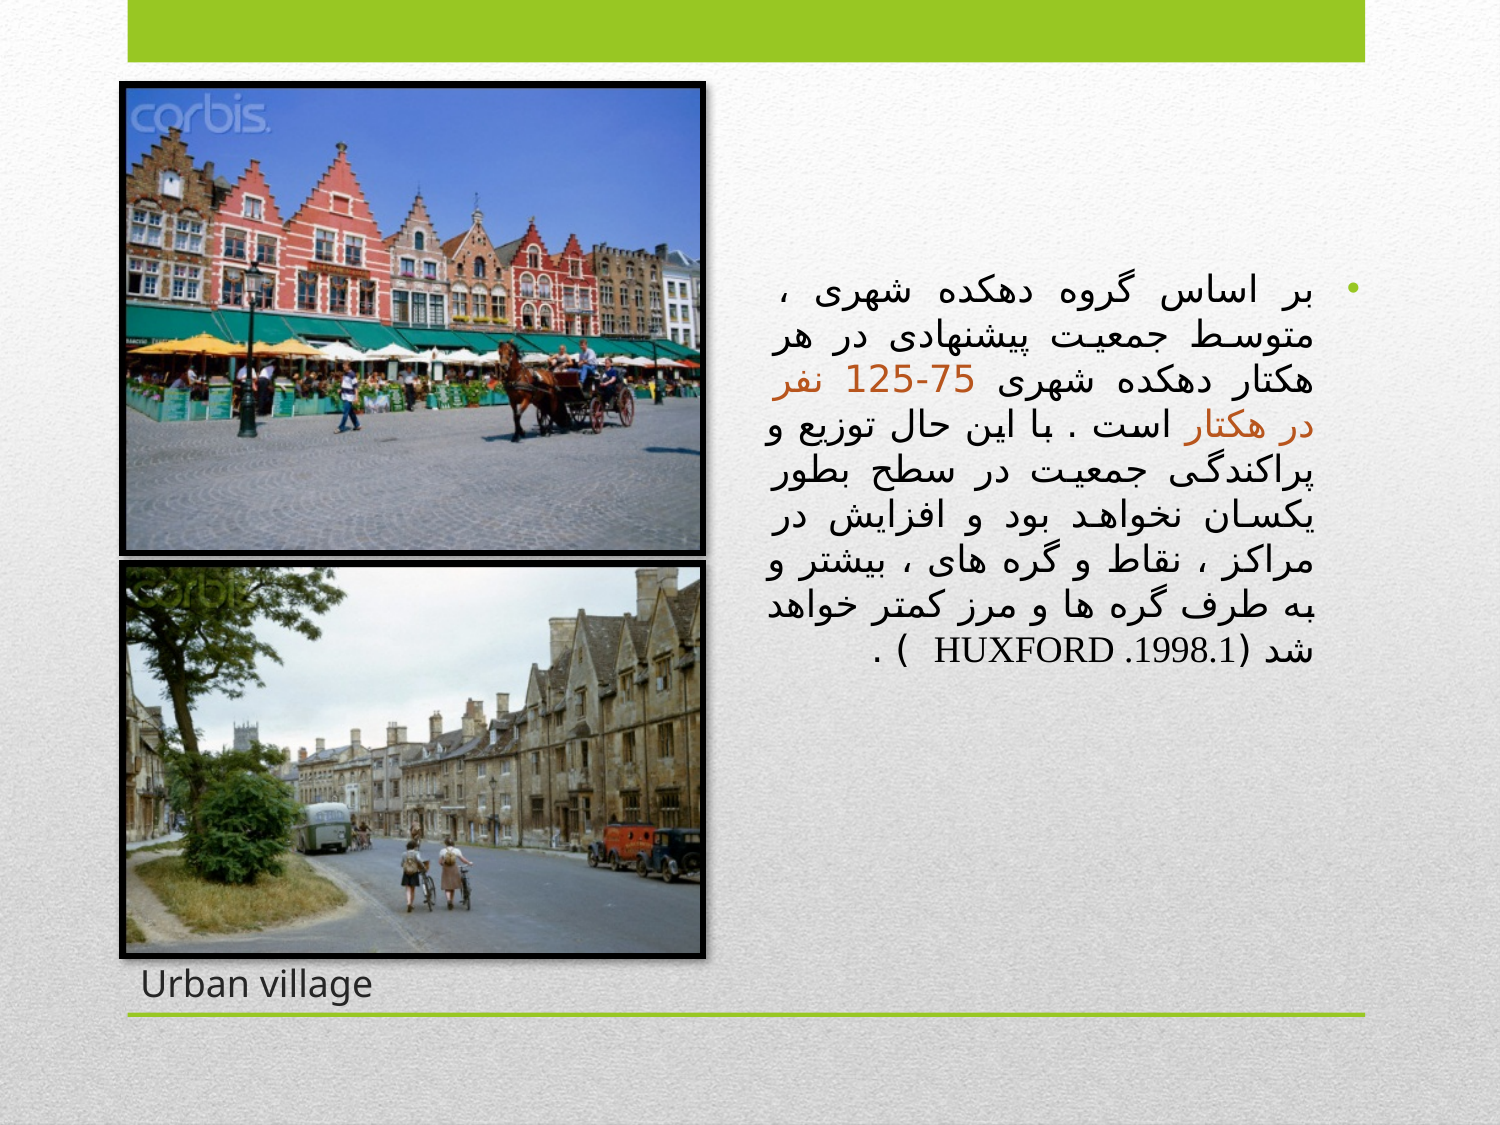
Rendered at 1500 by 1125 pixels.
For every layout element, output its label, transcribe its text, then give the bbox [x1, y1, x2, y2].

list بر اساس گروه دهکده شهری ، متوسط جمعیت پیشنهادی در هر هکتار دهکده شهری 75-125 نفر در هکتار است . با این حال توزیع و پراکندگی جمعیت در سطح بطور یکسان نخواهد بود و افزایش در مراکز ، نقاط و گره های ، بیشتر و به طرف گره ها و مرز کمتر خواهد شد (HUXFORD .1998.1 ) . [750, 99, 1375, 888]
title Urban village [125, 750, 1238, 1013]
picture [0, 0, 1500, 1125]
